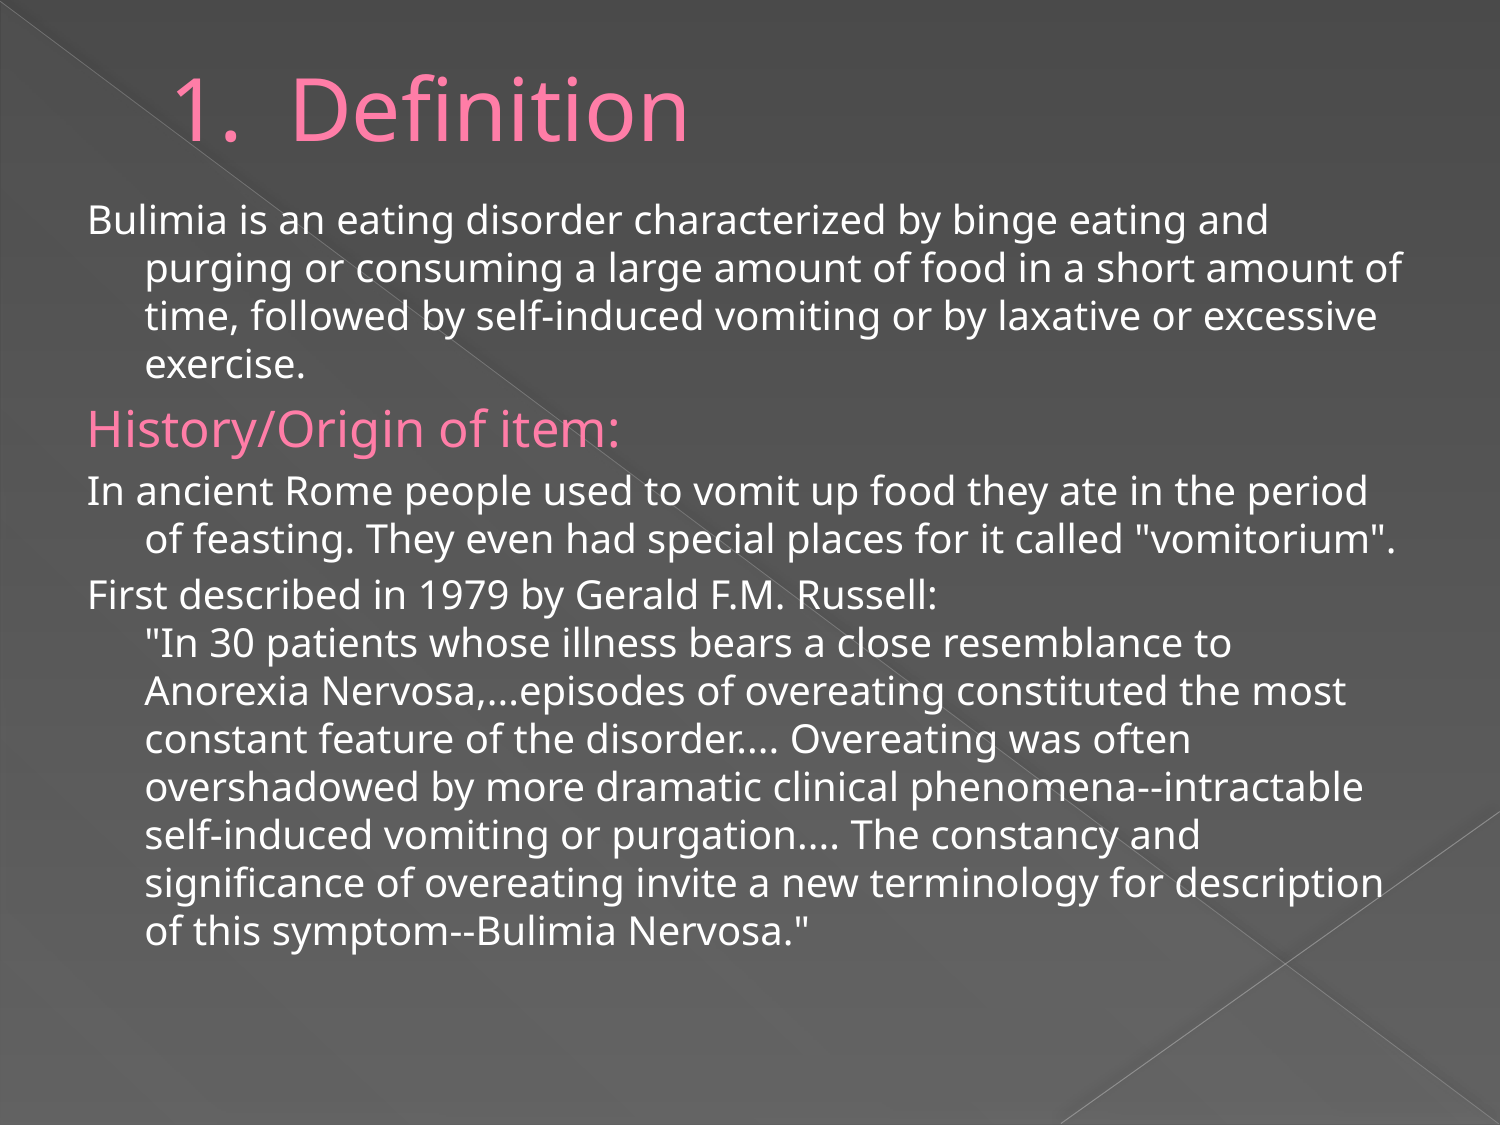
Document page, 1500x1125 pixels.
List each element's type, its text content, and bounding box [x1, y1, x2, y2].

list Bulimia is an eating disorder characterized by binge eating and purging or consuming a large amount of food in a short amount of time, followed by self-induced vomiting or by laxative or excessive exercise. History/Origin of item: In ancient Rome people used to vomit up food they ate in the period of feasting. They even had special places for it called "vomitorium". First described in 1979 by Gerald F.M. Russell: "In 30 patients whose illness bears a close resemblance to Anorexia Nervosa,...episodes of overeating constituted the most constant feature of the disorder.... Overeating was often overshadowed by more dramatic clinical phenomena--intractable self-induced vomiting or purgation.... The constancy and significance of overeating invite a new terminology for description of this symptom--Bulimia Nervosa." [62, 187, 1425, 1013]
title 1. Definition [75, 43, 1425, 187]
